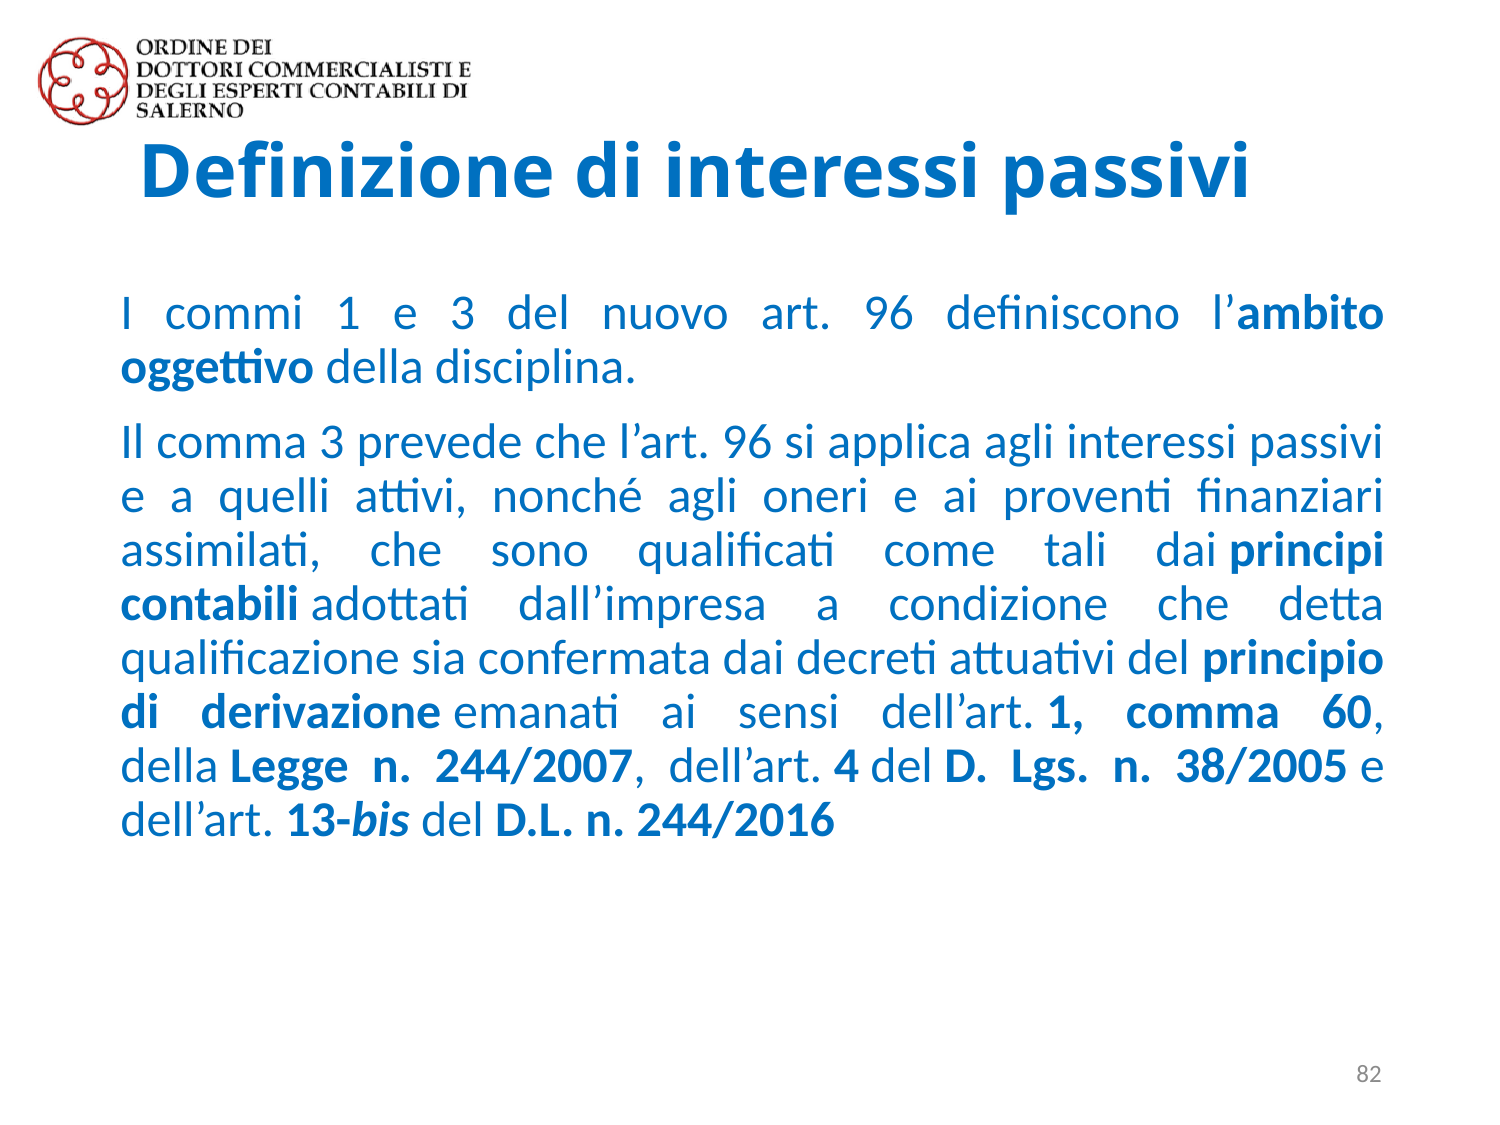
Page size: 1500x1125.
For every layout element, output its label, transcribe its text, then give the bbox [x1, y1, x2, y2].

picture [29, 29, 479, 127]
subtitle I commi 1 e 3 del nuovo art. 96 definiscono l’ambito oggettivo della disciplina. Il comma 3 prevede che l’art. 96 si applica agli interessi passivi e a quelli attivi, nonché agli oneri e ai proventi finanziari assimilati, che sono qualificati come tali dai principi contabili adottati dall’impresa a condizione che detta qualificazione sia confermata dai decreti attuativi del principio di derivazione emanati ai sensi dell’art. 1, comma 60, della Legge n. 244/2007, dell’art. 4 del D. Lgs. n. 38/2005 e dell’art. 13-bis del D.L. n. 244/2016 [105, 278, 1400, 1059]
slide_number 82 [1059, 1042, 1397, 1103]
title Definizione di interessi passivi [58, 126, 1334, 223]
